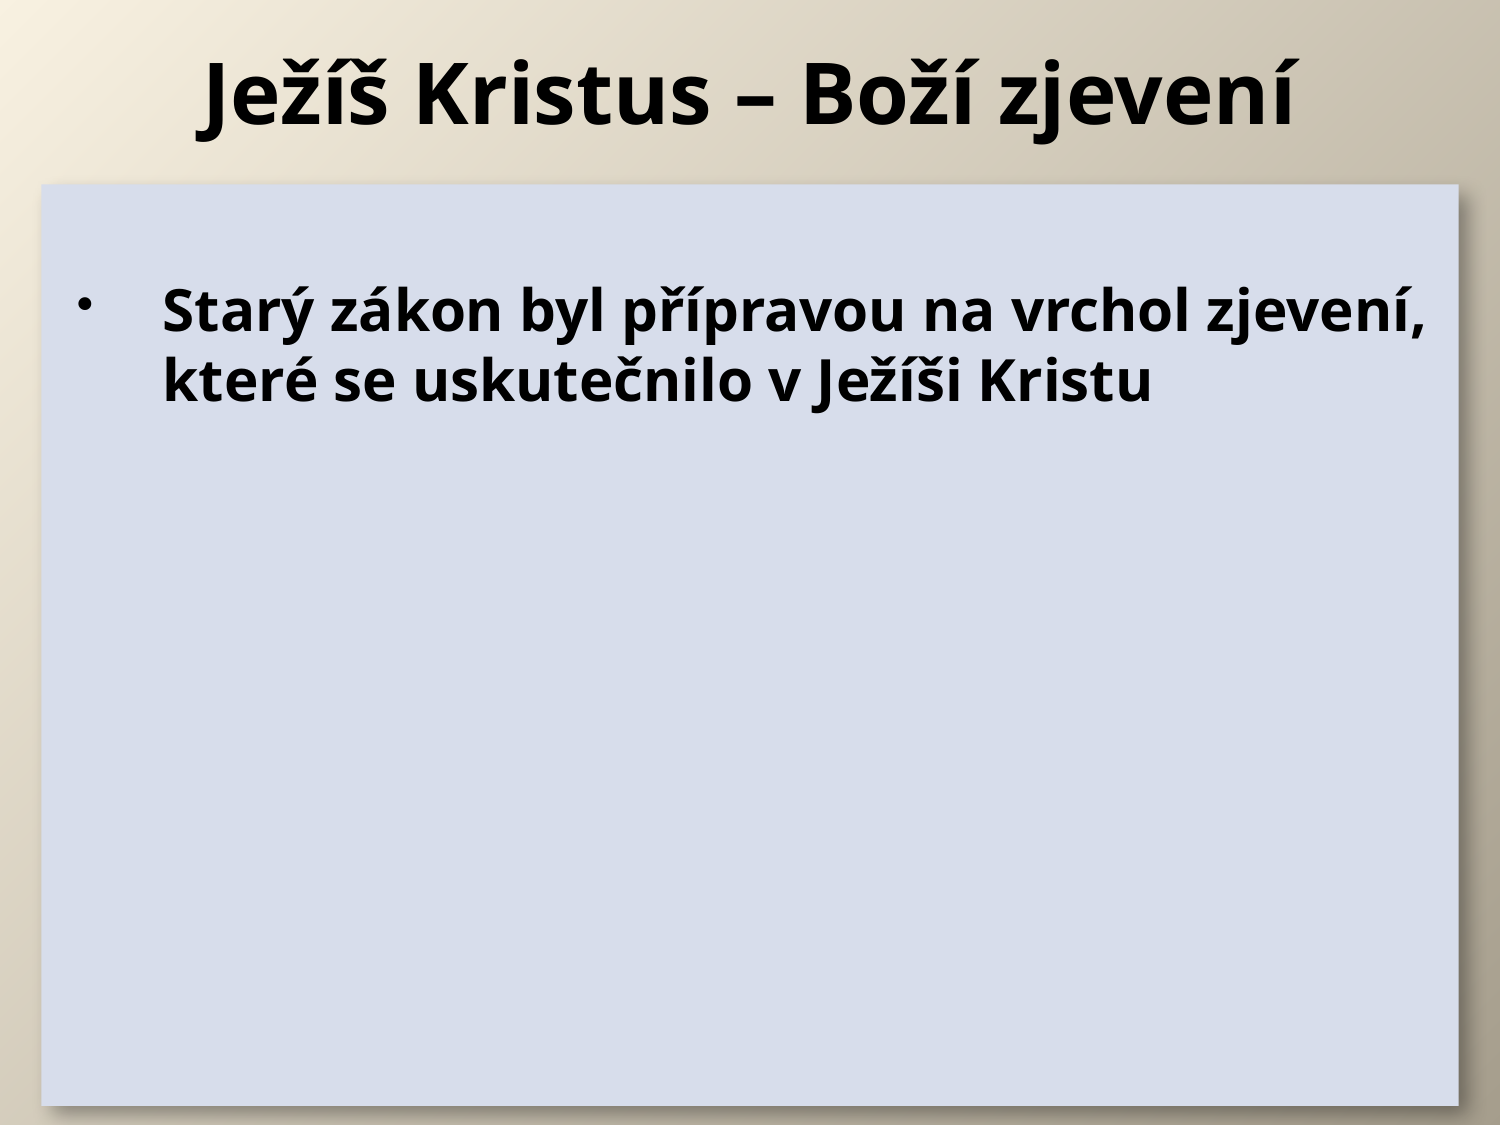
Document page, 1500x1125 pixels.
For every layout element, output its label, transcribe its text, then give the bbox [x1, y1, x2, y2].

list Starý zákon byl přípravou na vrchol zjevení, které se uskutečnilo v Ježíši Kristu [41, 184, 1459, 1107]
title Ježíš Kristus – Boží zjevení [17, 19, 1483, 161]
